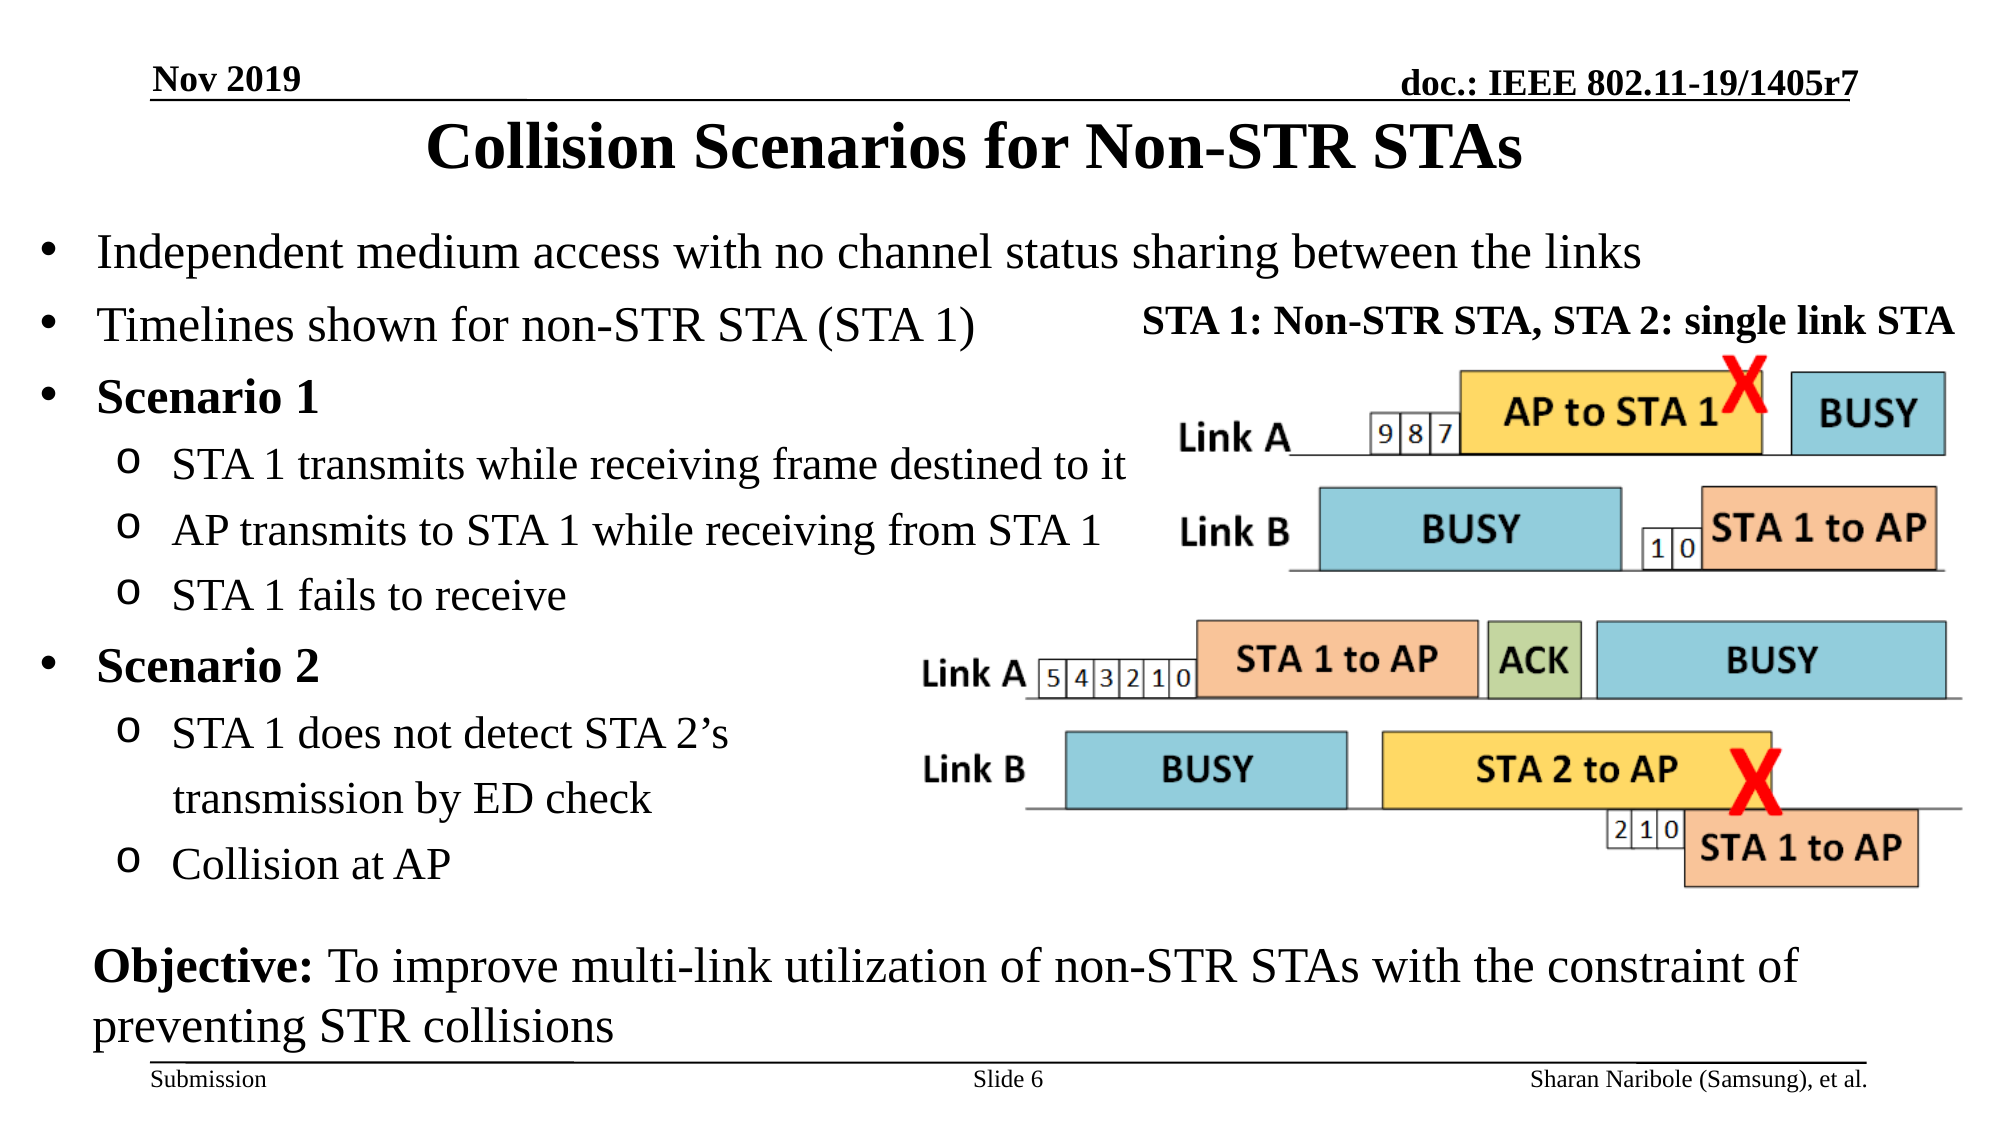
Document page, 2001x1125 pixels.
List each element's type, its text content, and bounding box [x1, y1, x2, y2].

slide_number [152, 54, 563, 100]
list Independent medium access with no channel status sharing between the links Timelines shown for non-STR STA (STA 1) Scenario 1 STA 1 transmits while receiving frame destined to it AP transmits to STA 1 while receiving from STA 1 STA 1 fails to receive Scenario 2 STA 1 does not detect STA 2’s transmission by ED check Collision at AP [24, 210, 1959, 408]
picture [897, 618, 1964, 898]
title Collision Scenarios for Non-STR STAs [124, 54, 1825, 210]
text_box STA 1: Non-STR STA, STA 2: single link STA [1127, 285, 1978, 351]
text_box Objective: To improve multi-link utilization of non-STR STAs with the constraint of preventing STR collisions [77, 924, 1978, 1120]
picture [1152, 303, 1952, 582]
